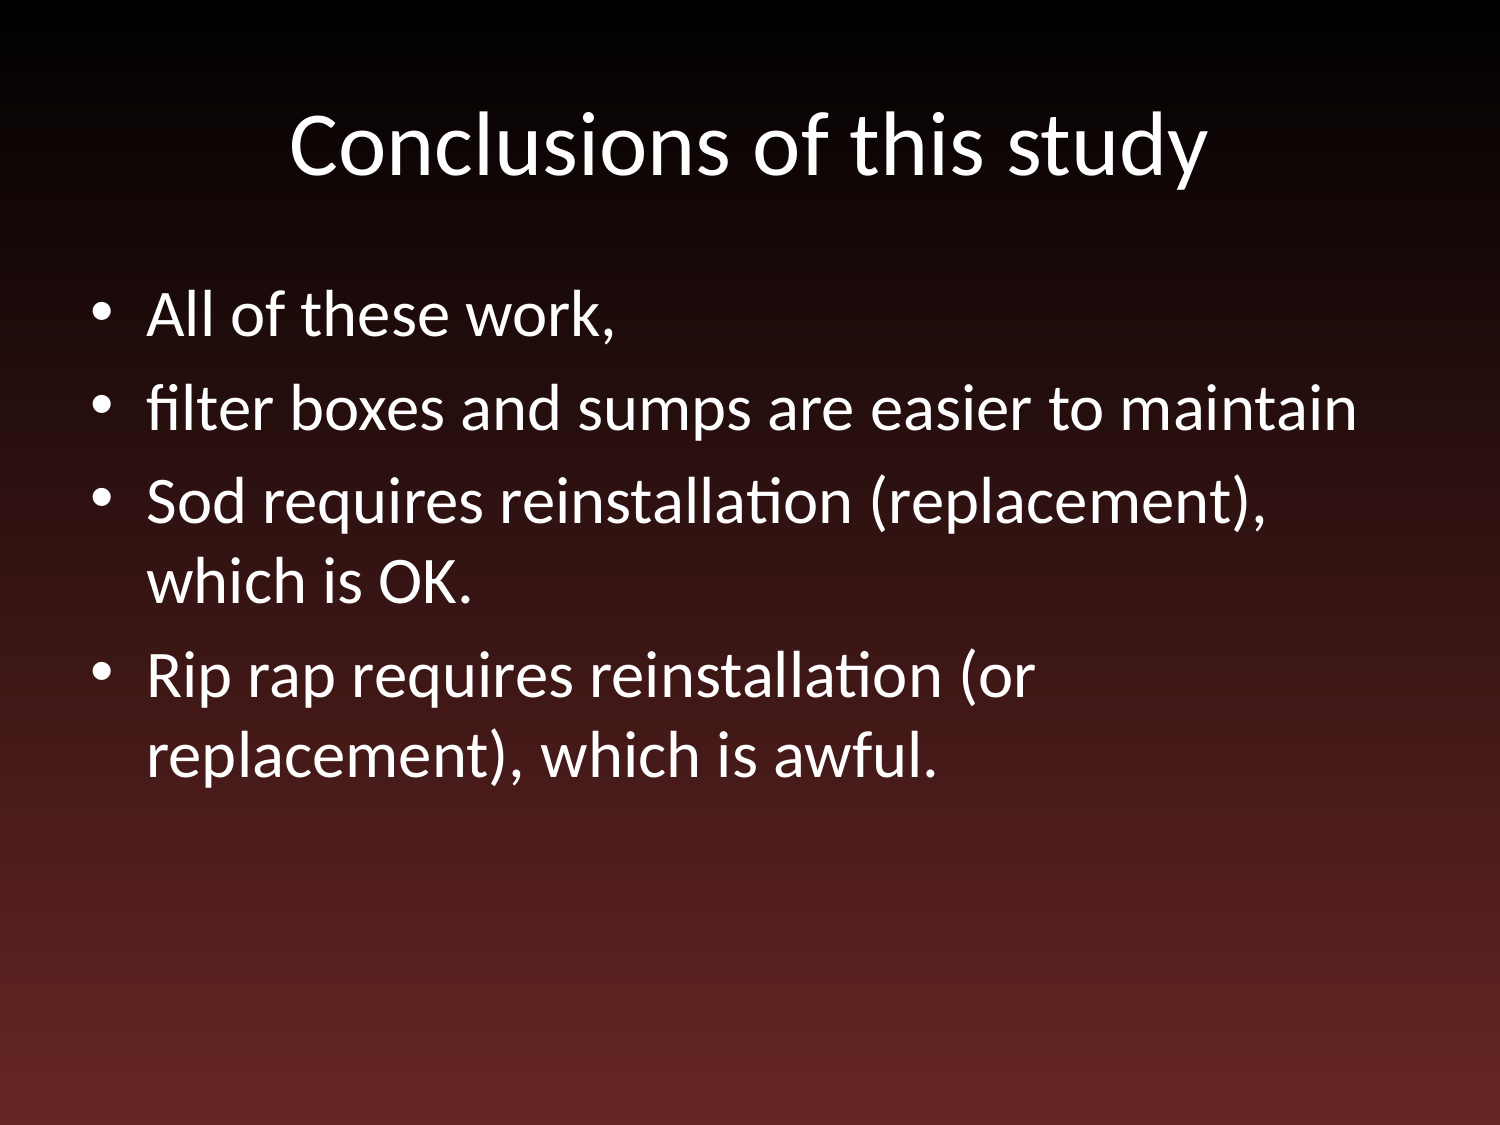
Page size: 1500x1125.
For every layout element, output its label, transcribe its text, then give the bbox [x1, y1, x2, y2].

title Conclusions of this study [75, 45, 1425, 233]
list All of these work, filter boxes and sumps are easier to maintain Sod requires reinstallation (replacement), which is OK. Rip rap requires reinstallation (or replacement), which is awful. [75, 262, 1425, 1005]
